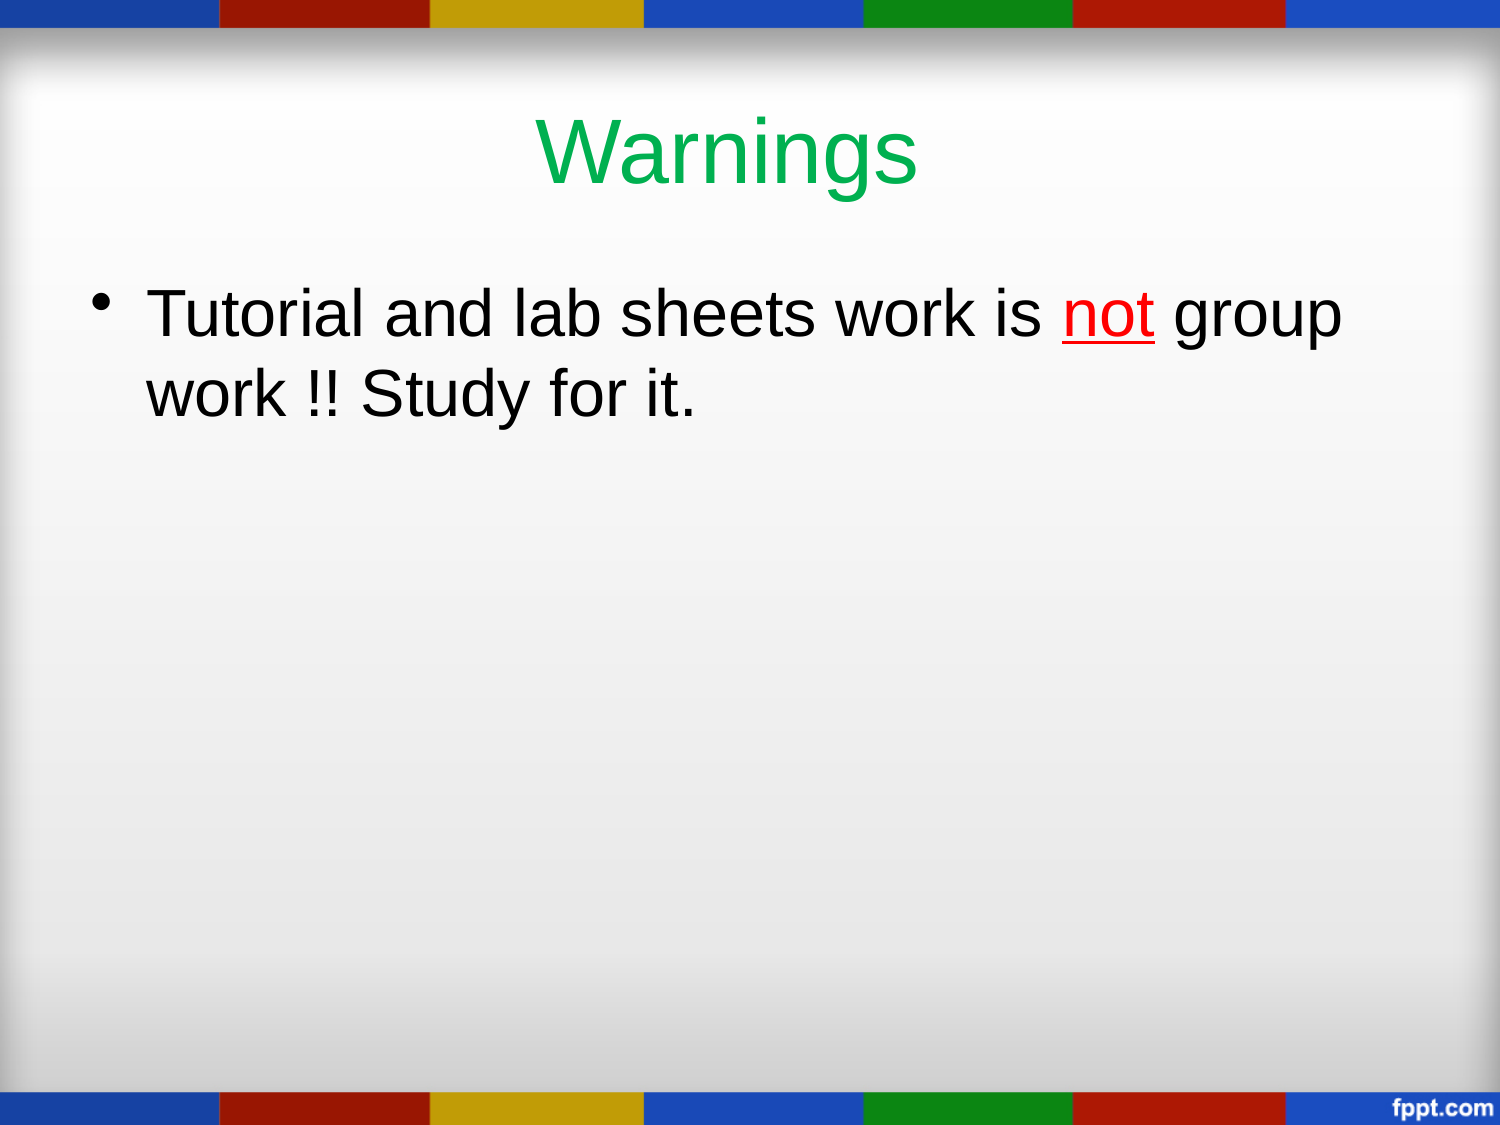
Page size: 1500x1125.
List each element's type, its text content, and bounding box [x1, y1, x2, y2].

picture [0, 0, 1500, 1125]
title Warnings [52, 66, 1404, 228]
list Tutorial and lab sheets work is not group work !! Study for it. [74, 262, 1426, 1006]
